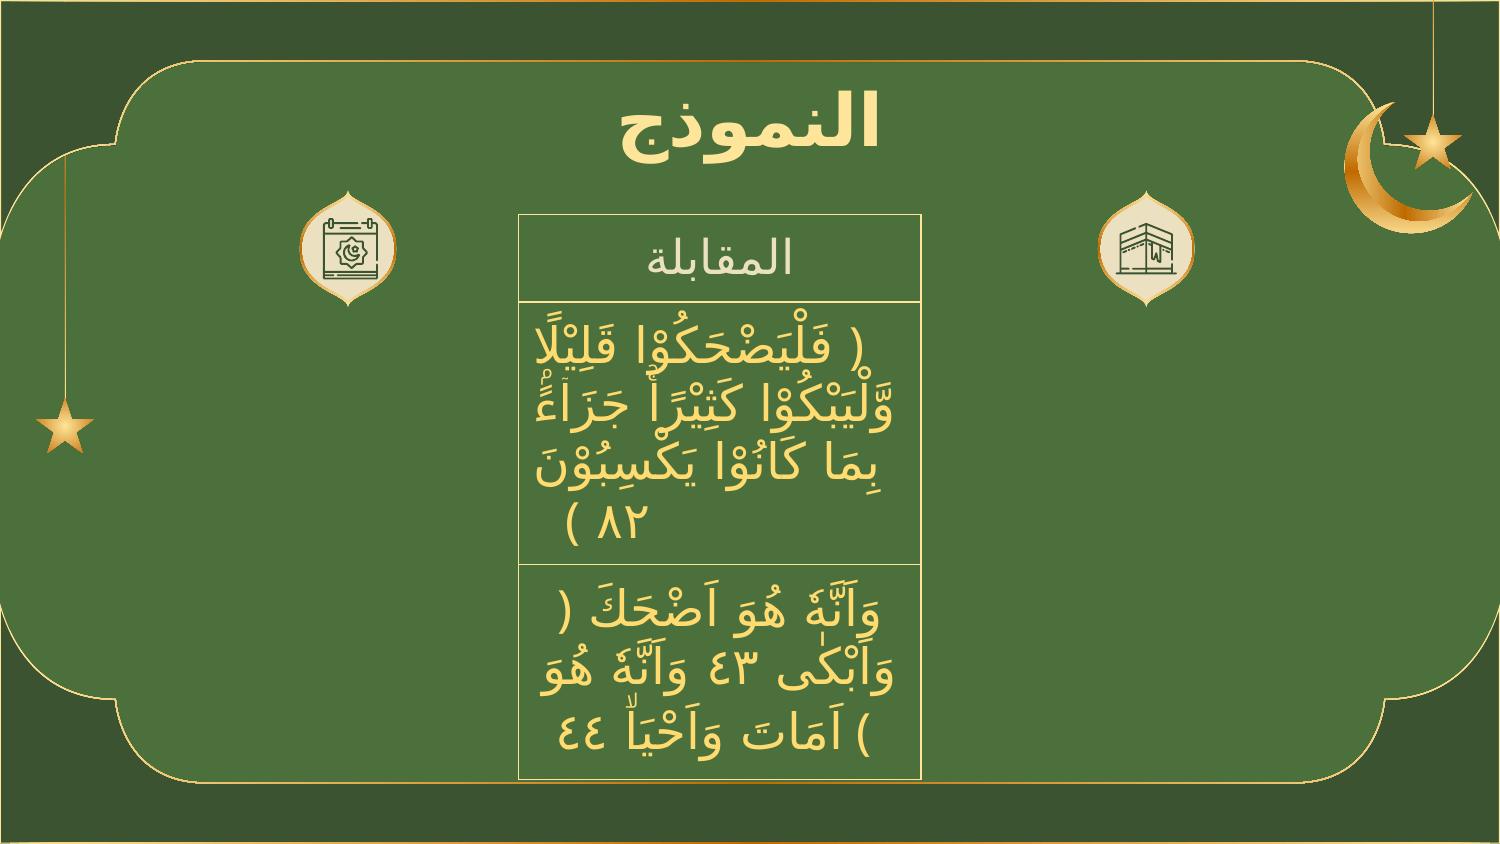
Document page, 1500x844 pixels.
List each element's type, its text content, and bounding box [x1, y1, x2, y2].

table_header المقابلة [519, 215, 920, 301]
title النموذج [116, 70, 1383, 176]
table_cell ﴿ وَاَنَّهٗ هُوَ اَضْحَكَ وَاَبْكٰى ٤٣ وَاَنَّهٗ هُوَ اَمَاتَ وَاَحْيَاۙ ٤٤ ﴾ [519, 565, 920, 779]
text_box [1097, 190, 1195, 308]
table_cell ﴿ فَلْيَضْحَكُوْا قَلِيْلًا وَّلْيَبْكُوْا كَثِيْرًاۚ جَزَاۤءًۢ بِمَا كَانُوْا يَكْسِبُوْنَ ٨٢ ﴾ [519, 303, 920, 564]
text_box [299, 190, 397, 308]
